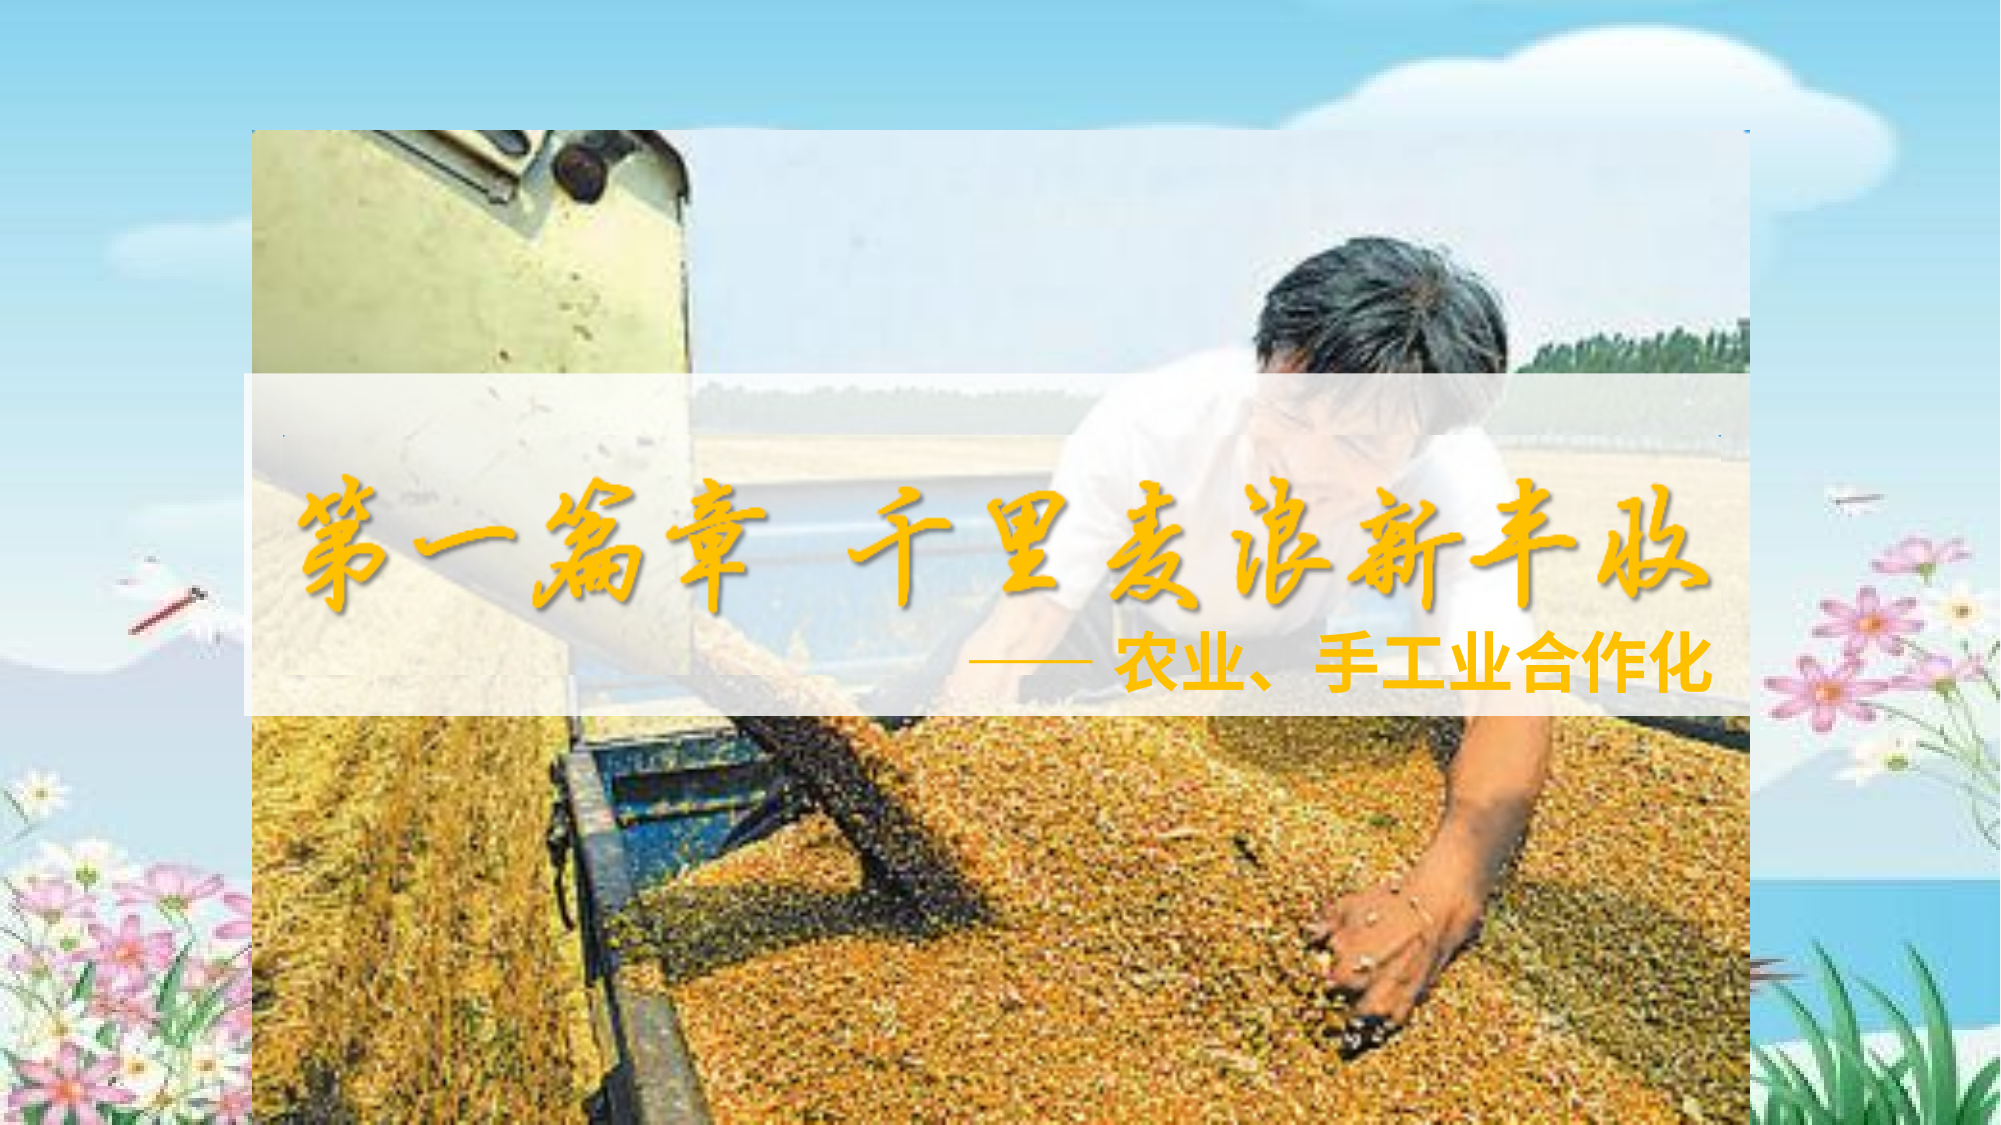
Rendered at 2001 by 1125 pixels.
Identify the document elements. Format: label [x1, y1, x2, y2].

text_box [243, 372, 252, 717]
picture [0, 0, 2001, 1125]
